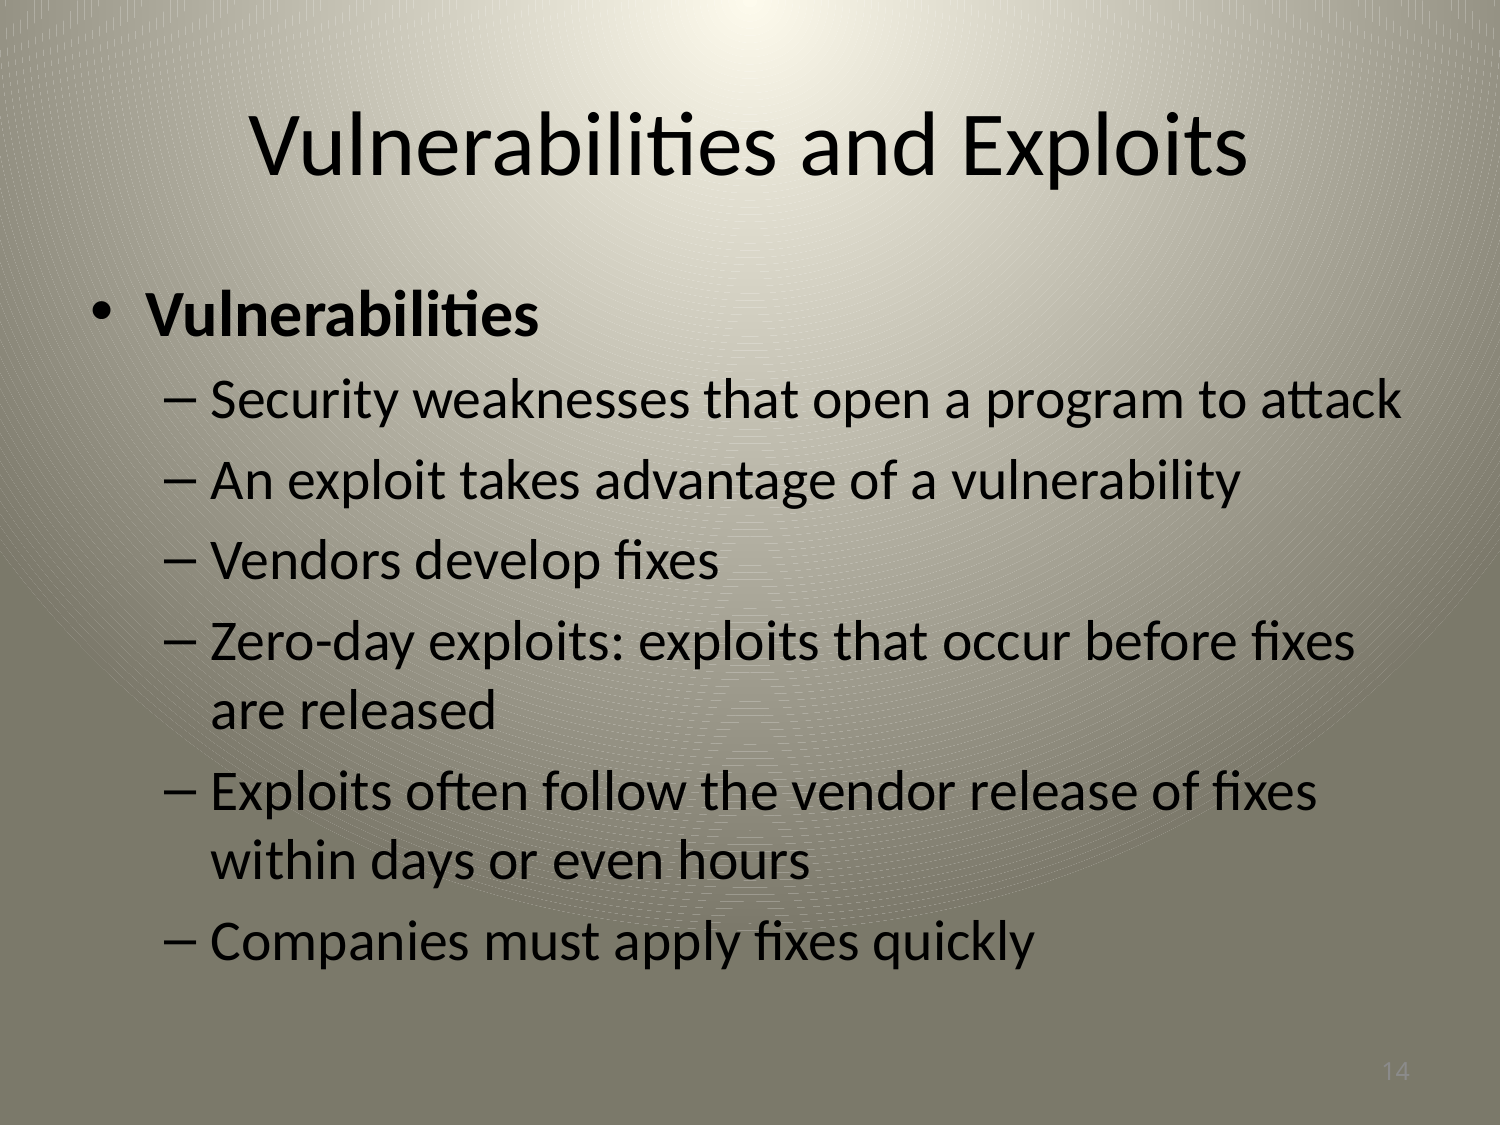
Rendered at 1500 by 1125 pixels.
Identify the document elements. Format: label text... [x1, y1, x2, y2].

list Vulnerabilities Security weaknesses that open a program to attack An exploit takes advantage of a vulnerability Vendors develop fixes Zero-day exploits: exploits that occur before fixes are released Exploits often follow the vendor release of fixes within days or even hours Companies must apply fixes quickly [75, 262, 1425, 1005]
slide_number 14 [1074, 1042, 1425, 1103]
title Vulnerabilities and Exploits [75, 45, 1425, 233]
